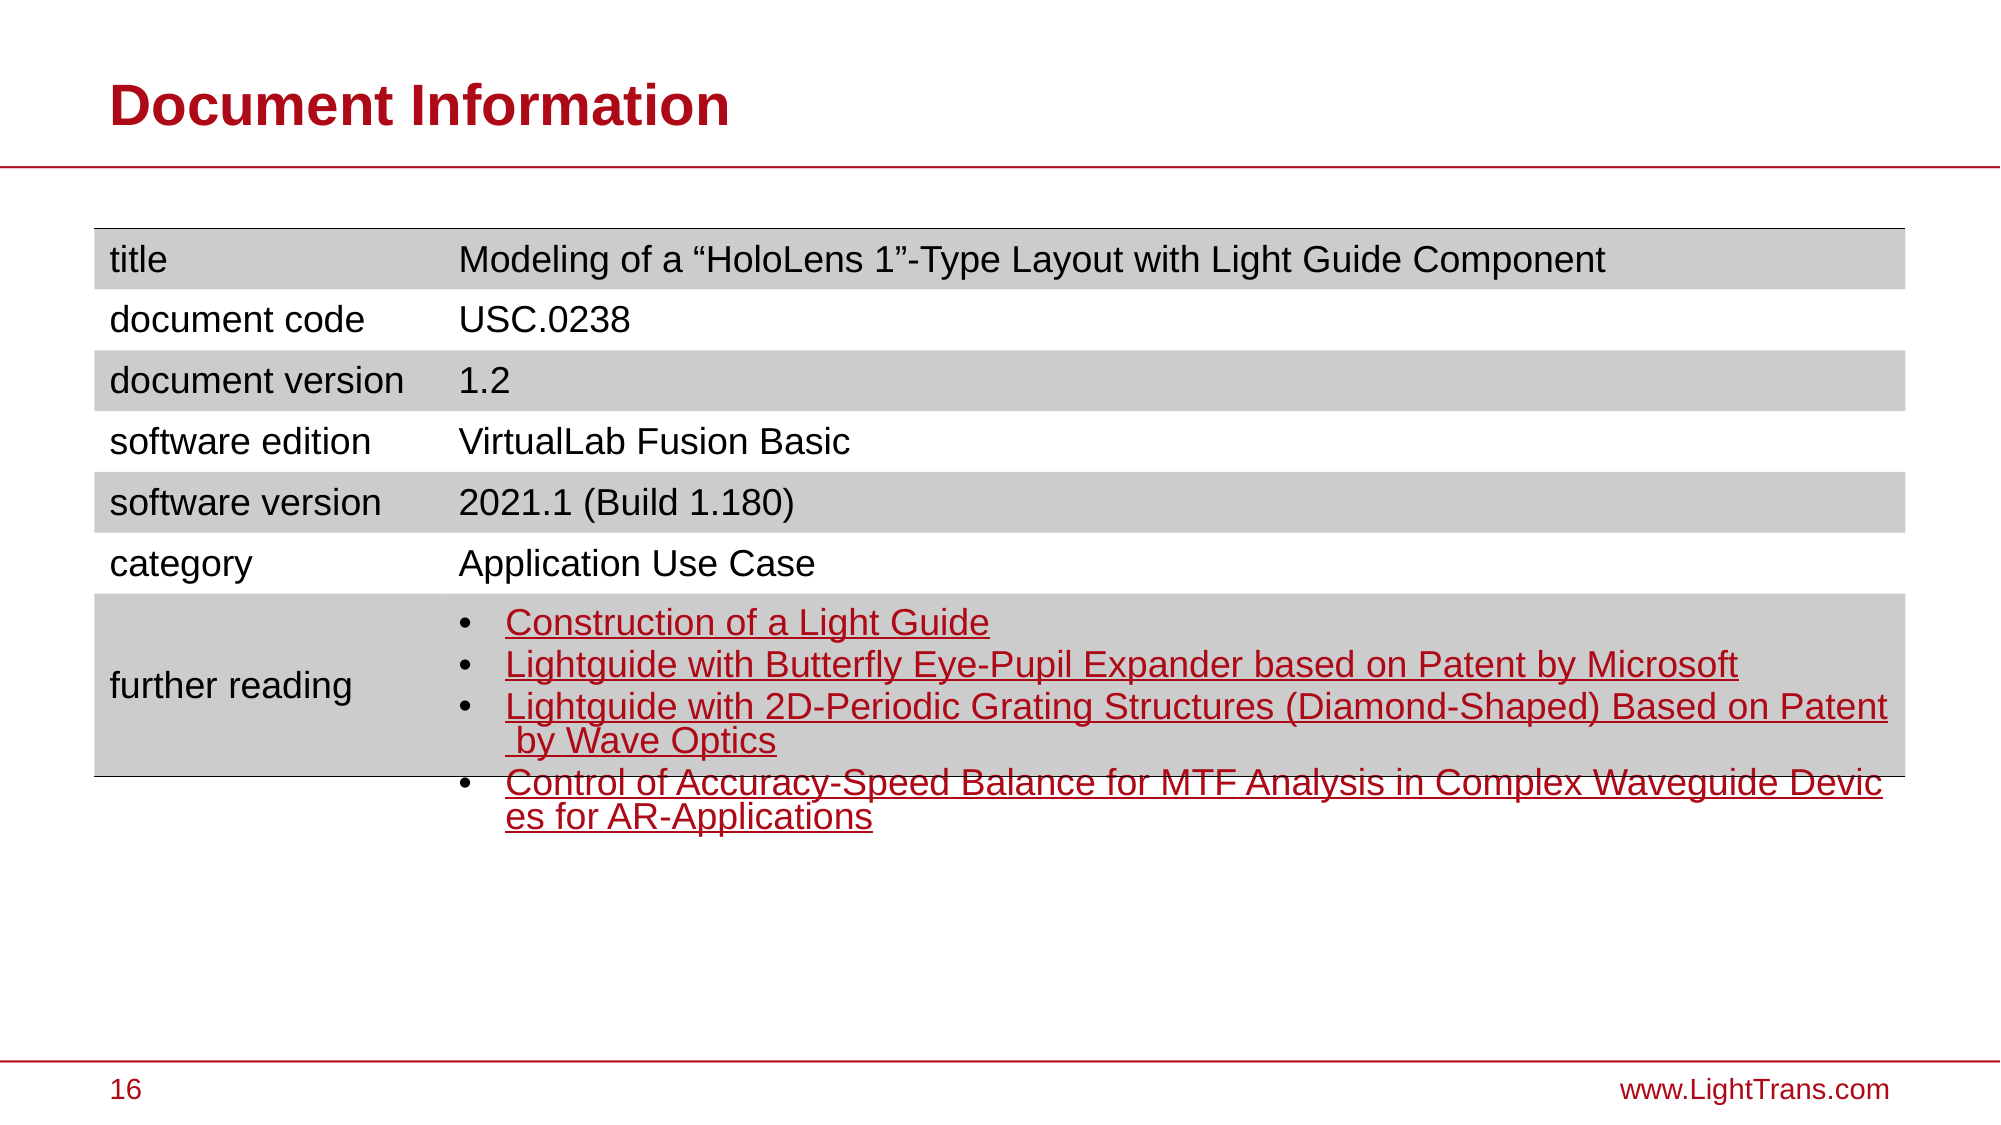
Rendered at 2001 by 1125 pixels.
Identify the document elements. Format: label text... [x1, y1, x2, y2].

table_cell VirtualLab Fusion Basic [444, 411, 1905, 472]
table_cell 2021.1 (Build 1.180) [444, 472, 1905, 533]
table_cell document version [94, 350, 444, 411]
picture [0, 0, 2000, 1125]
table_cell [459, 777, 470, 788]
table_cell software version [94, 472, 444, 533]
table_cell further reading [94, 594, 444, 776]
table_cell document code [94, 289, 444, 350]
footer www.LightTrans.com [593, 1062, 1906, 1114]
title Document Information [94, 59, 1906, 148]
slide_number 16 [94, 1062, 296, 1114]
table_cell software edition [94, 411, 444, 472]
table_header Modeling of a “HoloLens 1”-Type Layout with Light Guide Component [444, 229, 1905, 289]
table_cell category [94, 533, 444, 594]
table_cell Application Use Case [444, 533, 1905, 594]
table_cell Construction of a Light Guide Lightguide with Butterfly Eye-Pupil Expander based on Patent by Microsoft Lightguide with 2D-Periodic Grating Structures (Diamond-Shaped) Based on Patent by Wave Optics Control of Accuracy-Speed Balance for MTF Analysis in Complex Waveguide Devices for AR-Applications [444, 594, 1905, 776]
table_header title [94, 229, 444, 289]
table_cell 1.2 [444, 350, 1905, 411]
table_cell USC.0238 [444, 289, 1905, 350]
